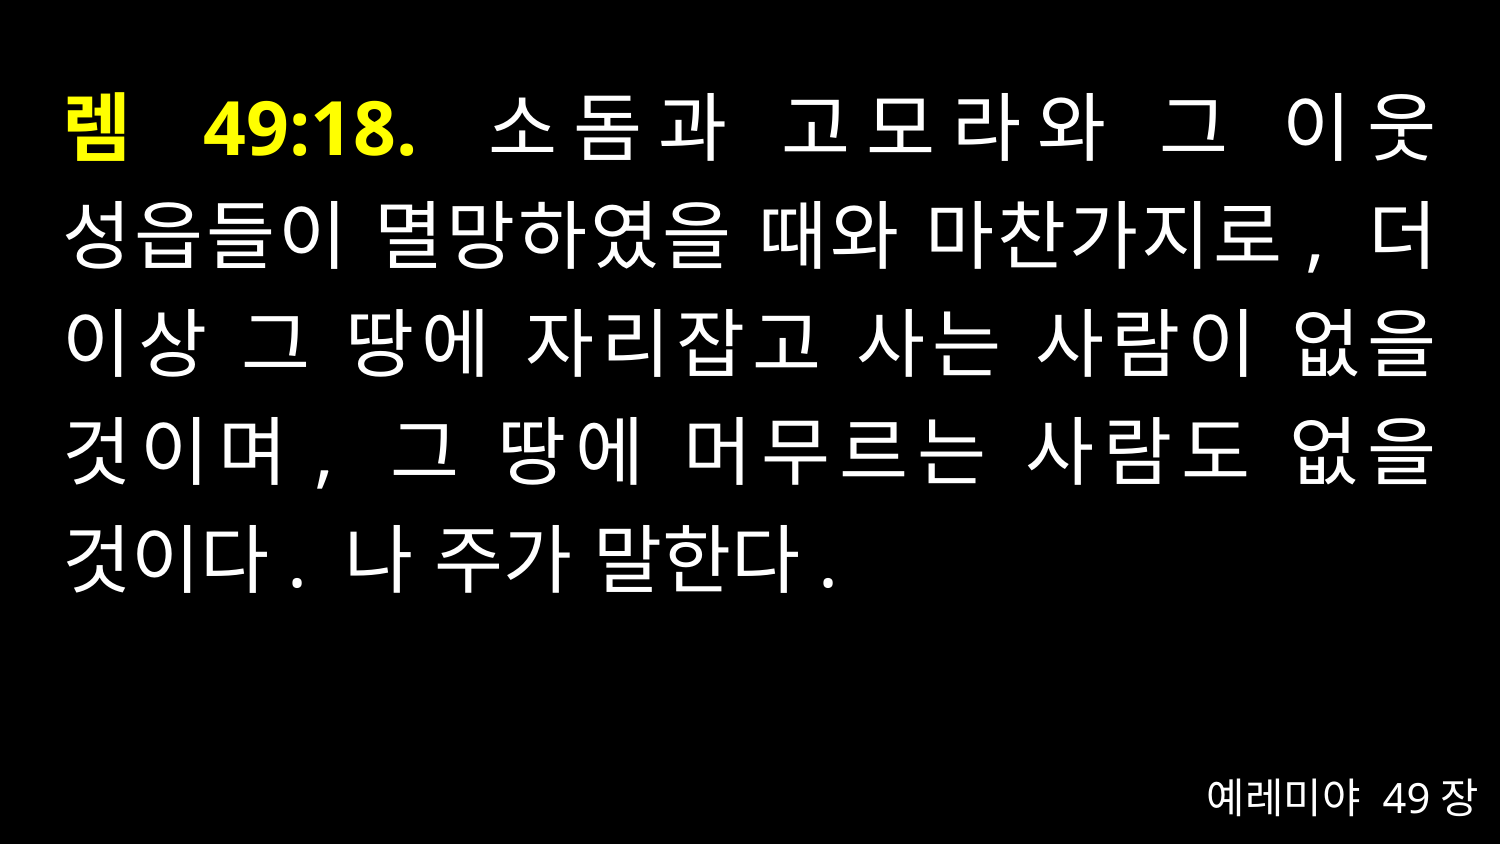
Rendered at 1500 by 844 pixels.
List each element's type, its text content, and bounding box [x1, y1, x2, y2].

subtitle 예레미야 49장 [916, 770, 1500, 844]
title 렘 49:18. 소돔과 고모라와 그 이웃 성읍들이 멸망하였을 때와 마찬가지로, 더 이상 그 땅에 자리잡고 사는 사람이 없을 것이며, 그 땅에 머무르는 사람도 없을 것이다. 나 주가 말한다. [0, 0, 1500, 844]
